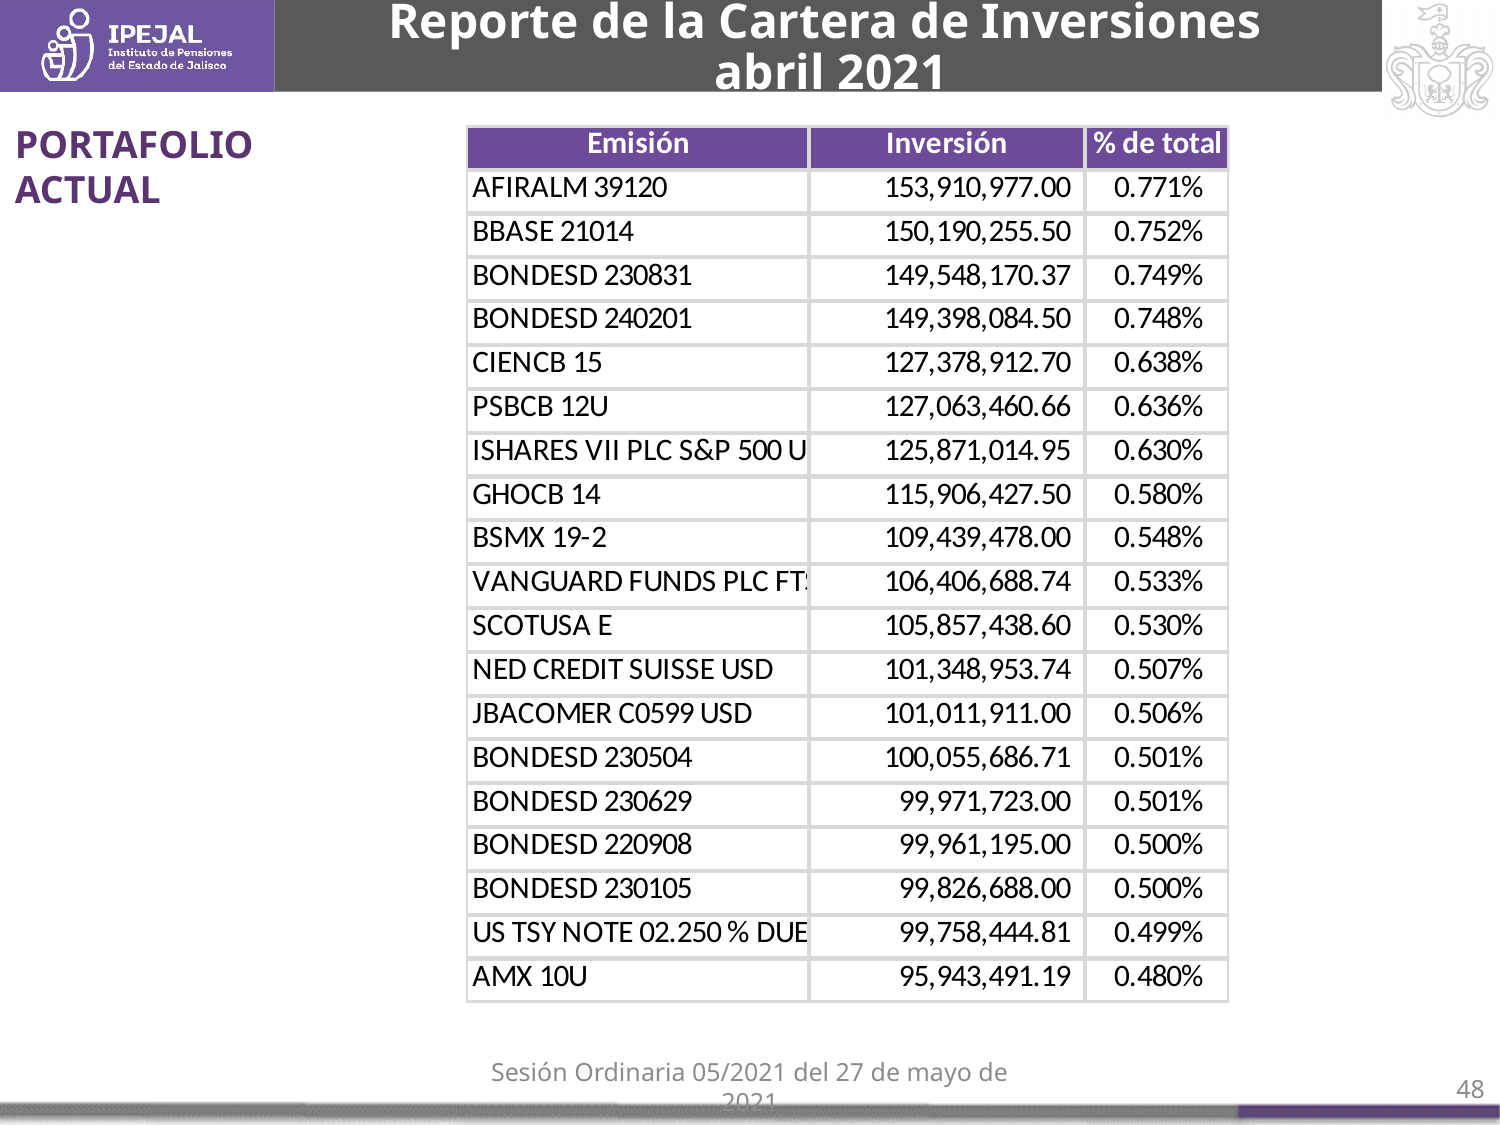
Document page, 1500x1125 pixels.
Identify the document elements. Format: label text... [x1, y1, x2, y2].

text_box PORTAFOLIO ACTUAL [0, 113, 316, 219]
footer Sesión Ordinaria 05/2021 del 27 de mayo de 2021 [466, 1056, 1034, 1117]
text_box Reporte de la Cartera de Inversiones abril 2021 [278, 0, 1385, 70]
slide_number 48 [1150, 1060, 1500, 1121]
picture [0, 0, 275, 92]
picture [0, 1096, 1500, 1125]
picture [465, 125, 1232, 1005]
